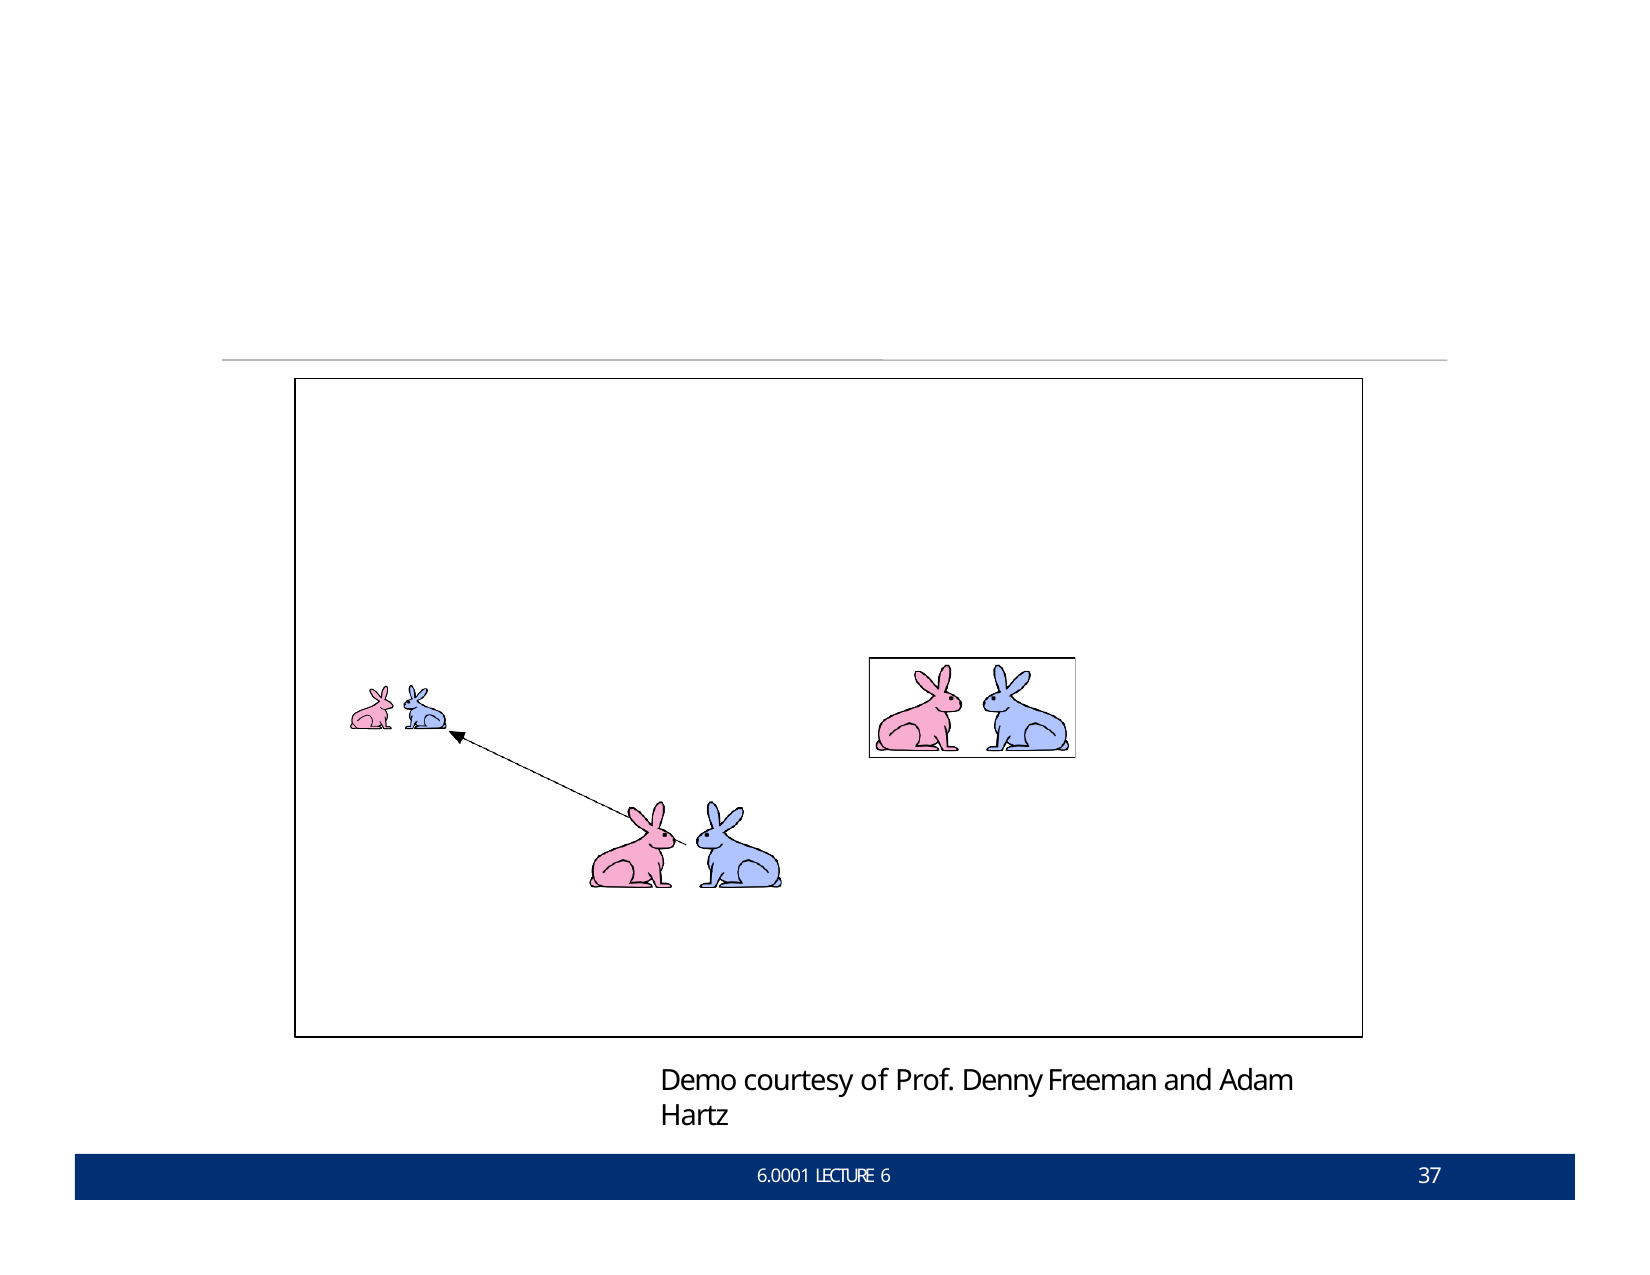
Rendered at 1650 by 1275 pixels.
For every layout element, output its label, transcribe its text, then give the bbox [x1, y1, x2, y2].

slide_number 37 [1414, 1150, 1445, 1275]
text_box Demo courtesy of Prof. Denny Freeman and Adam Hartz [658, 1058, 1329, 1131]
text_box [403, 685, 782, 888]
footer 6.0001 LECTURE 6 [754, 1162, 897, 1275]
text_box [366, 699, 385, 726]
text_box [381, 686, 388, 700]
text_box [294, 378, 1363, 1038]
text_box [868, 657, 1076, 758]
text_box [369, 689, 382, 702]
text_box [379, 716, 392, 729]
text_box [351, 701, 382, 729]
text_box [380, 700, 394, 710]
